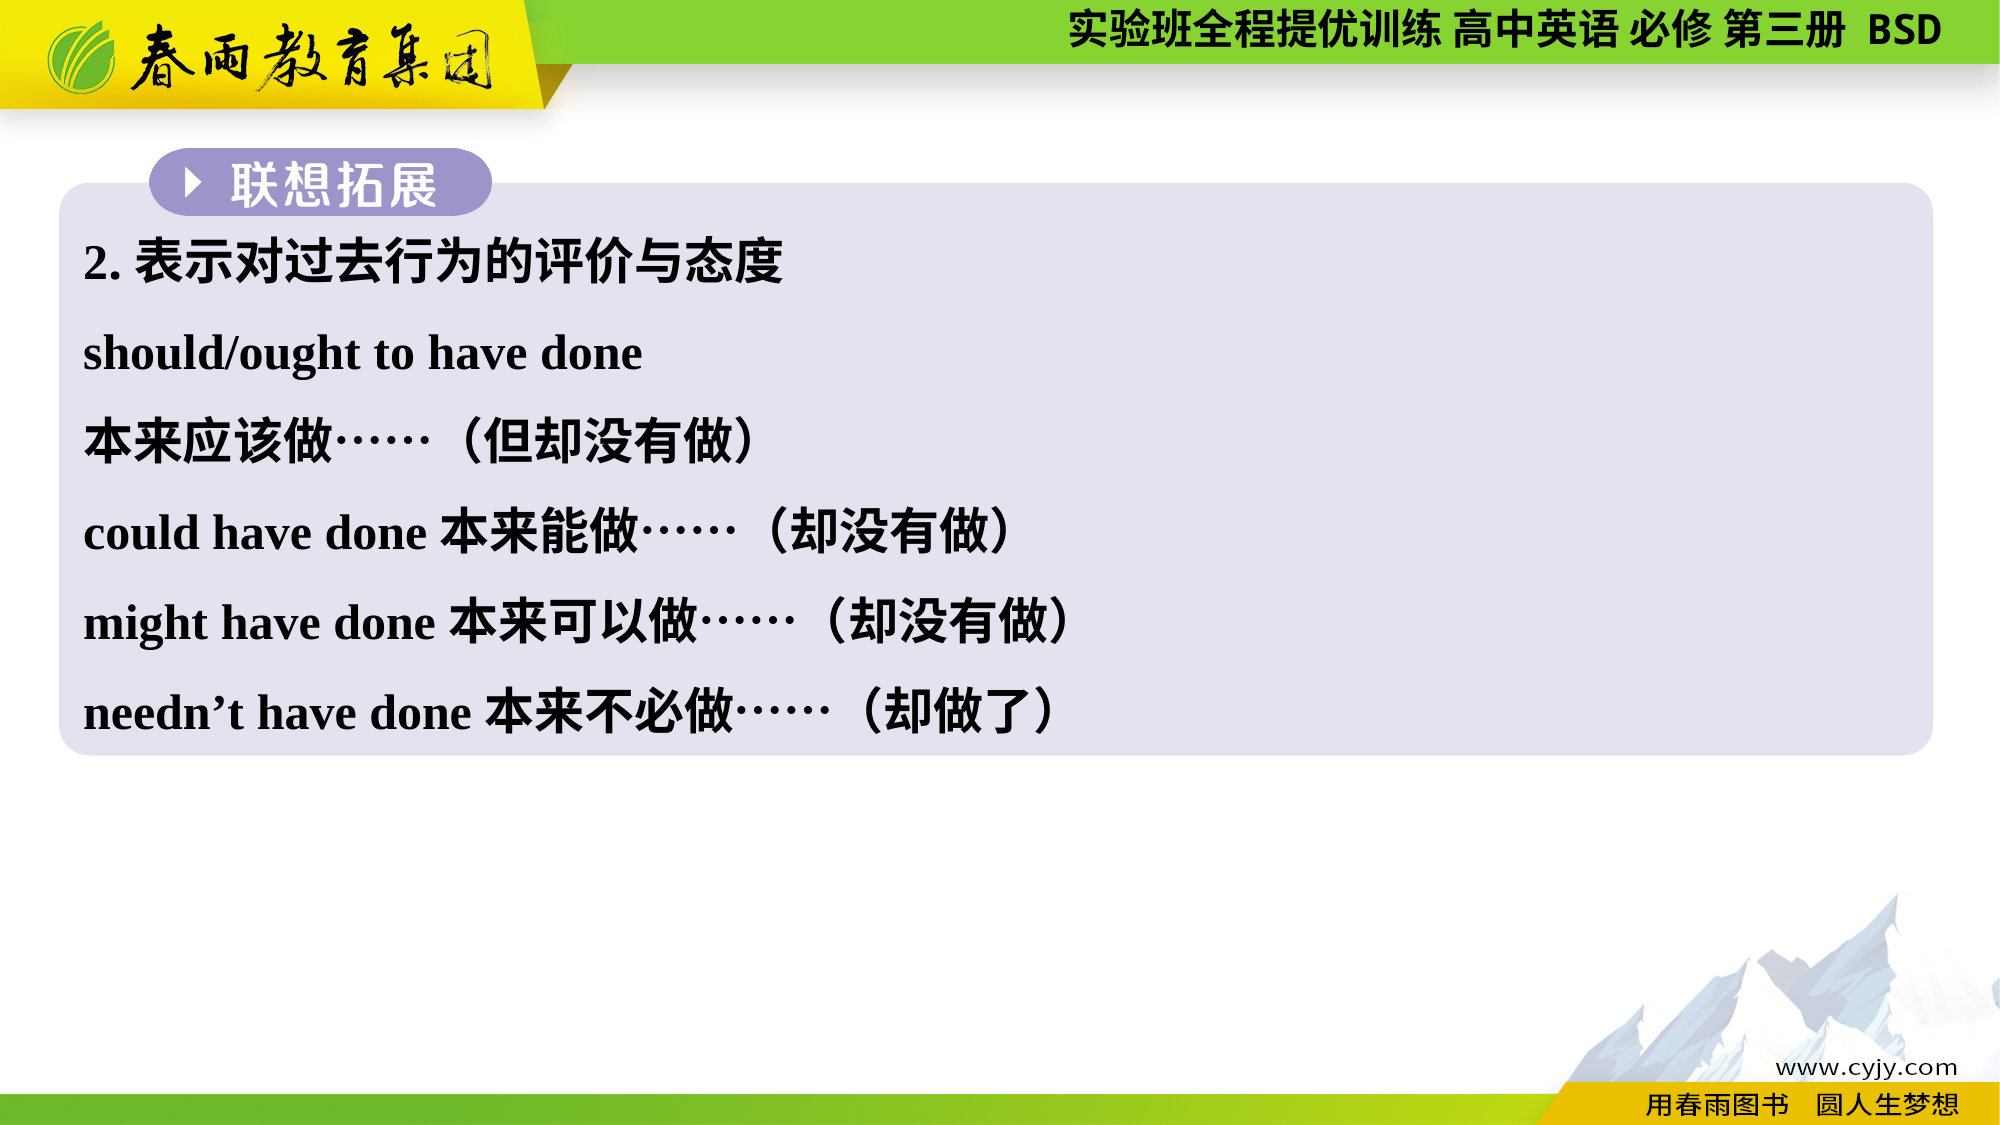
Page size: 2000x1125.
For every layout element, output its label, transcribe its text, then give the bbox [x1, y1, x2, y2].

text_box 2.表示对过去行为的评价与态度 should/ought to have done 本来应该做……（但却没有做） could have done本来能做……（却没有做） might have done本来可以做……（却没有做） needn’t have done本来不必做……（却做了） [59, 182, 1934, 756]
picture [0, 0, 2000, 1125]
